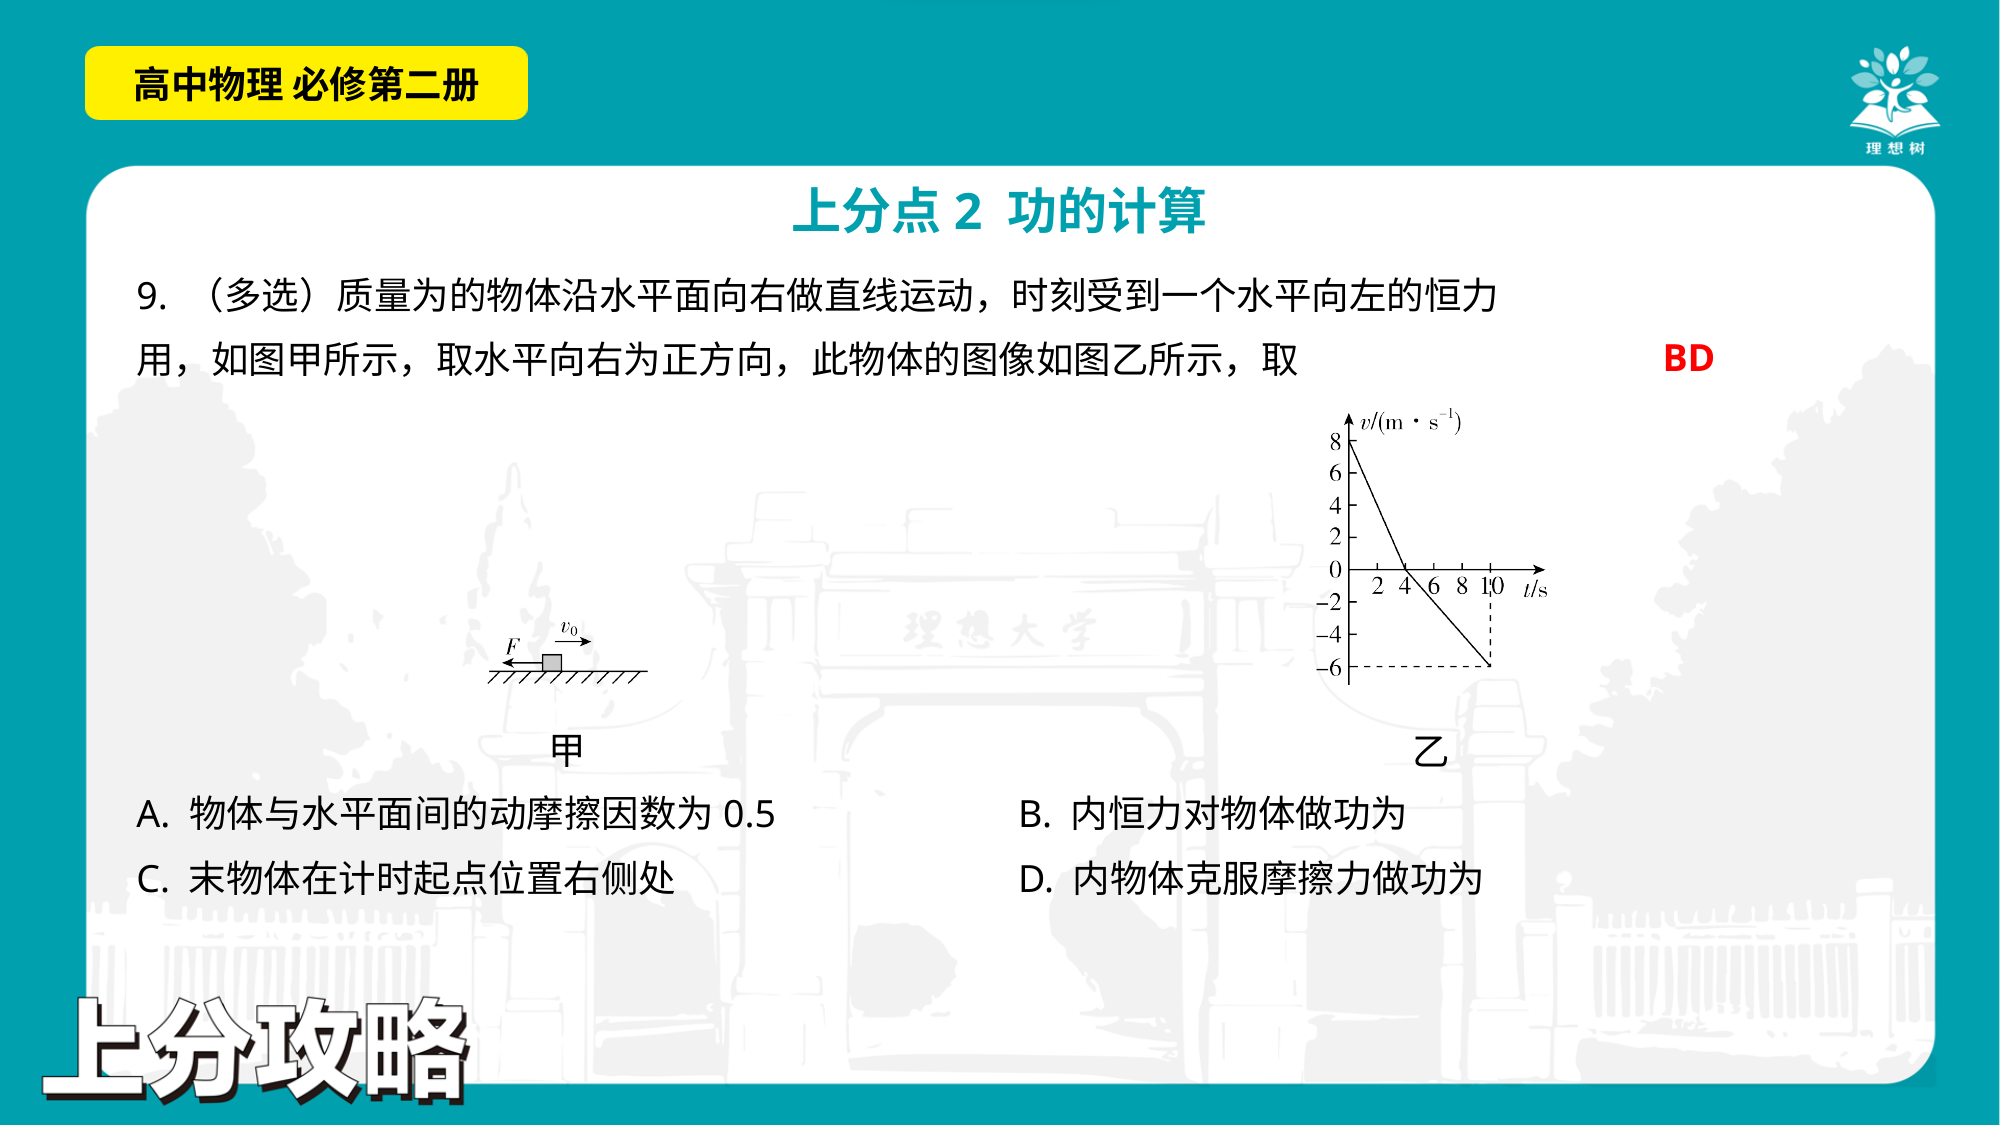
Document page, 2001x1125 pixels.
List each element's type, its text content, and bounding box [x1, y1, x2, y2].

text_box BD [1648, 314, 1730, 373]
text_box 甲 [544, 704, 591, 830]
text_box 乙 [1408, 705, 1455, 832]
picture [0, 0, 2000, 1125]
